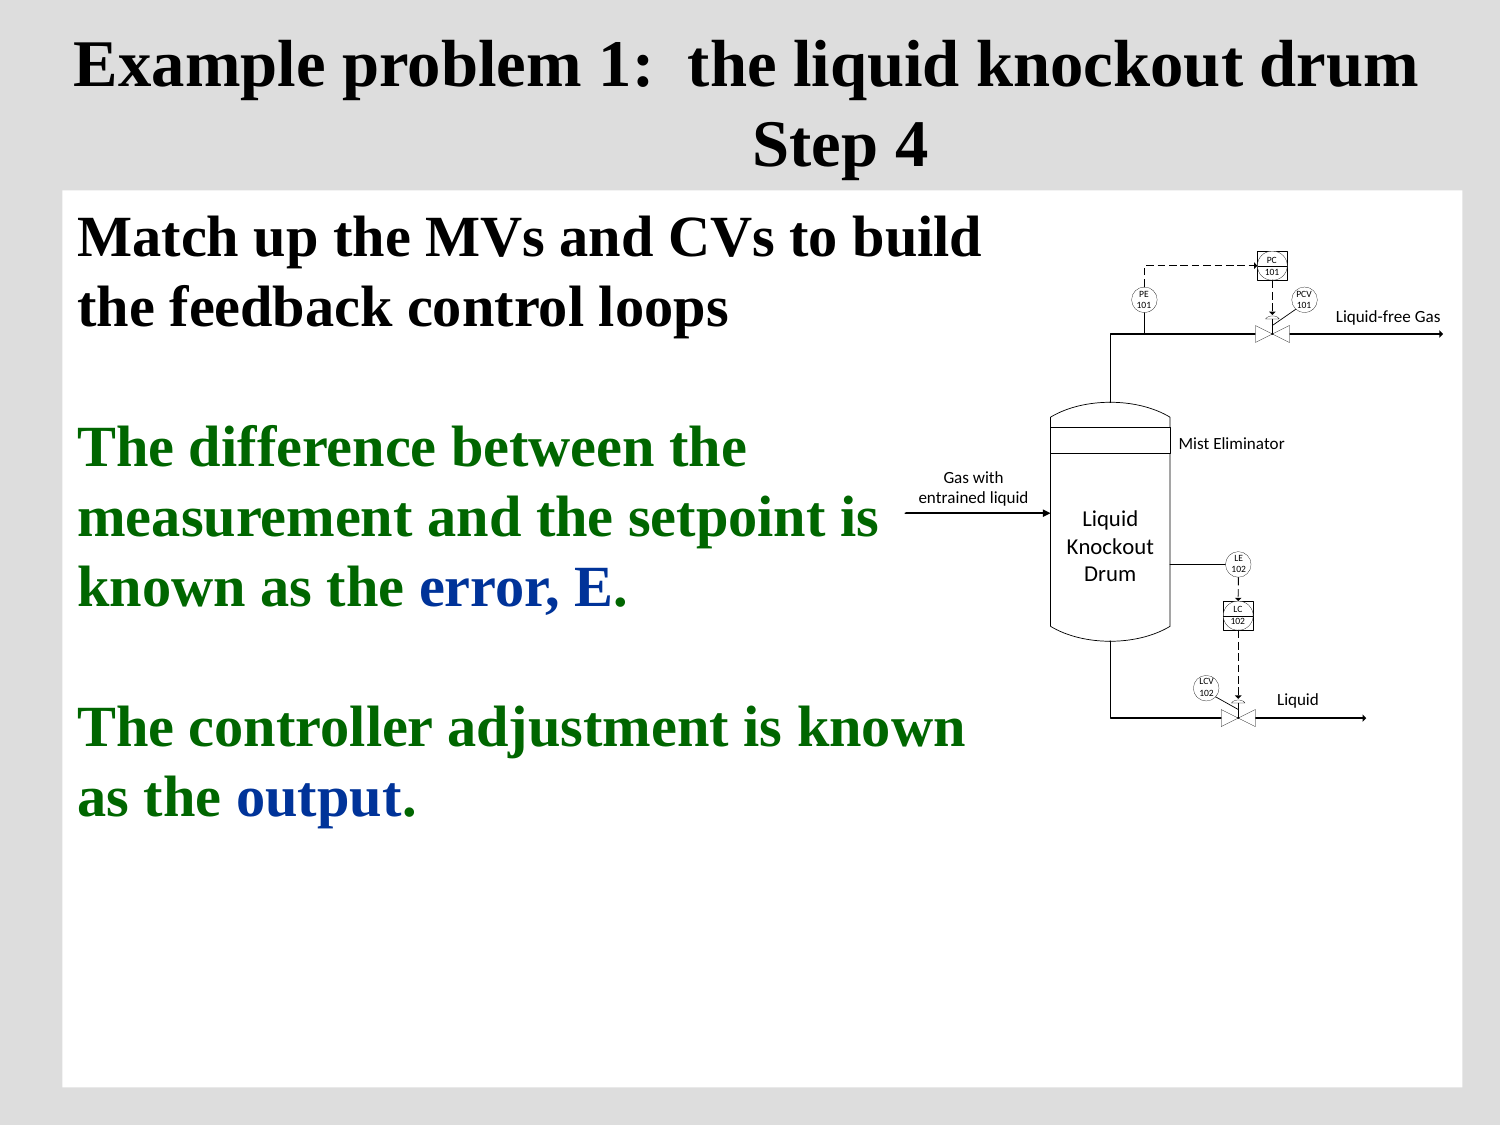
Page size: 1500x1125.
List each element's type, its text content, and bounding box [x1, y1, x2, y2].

subtitle Match up the MVs and CVs to build the feedback control loops The difference between the measurement and the setpoint is known as the error, E. The controller adjustment is known as the output. [62, 190, 1463, 1088]
title Example problem 1: the liquid knockout drum Step 4 [41, 24, 1454, 175]
picture [903, 249, 1445, 729]
